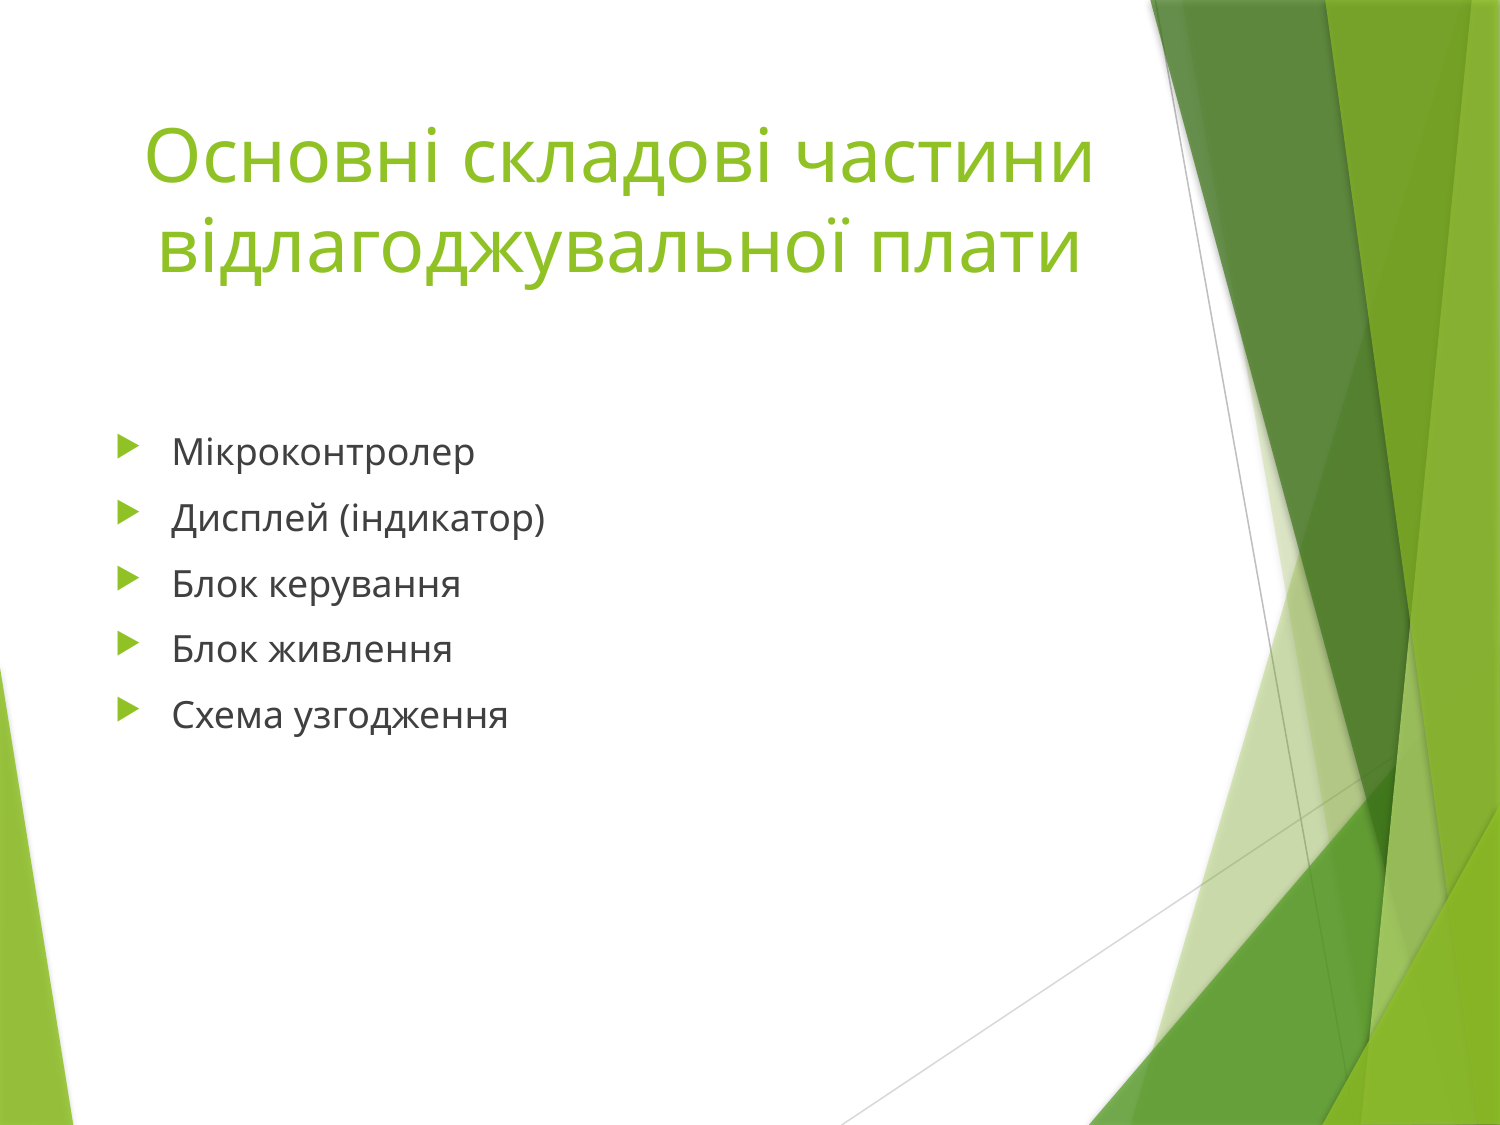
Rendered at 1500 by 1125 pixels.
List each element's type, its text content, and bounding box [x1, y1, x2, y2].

title Основні складові частини відлагоджувальної плати [99, 99, 1142, 317]
list Мікроконтролер Дисплей (індикатор) Блок керування Блок живлення Схема узгодження [99, 354, 1142, 992]
